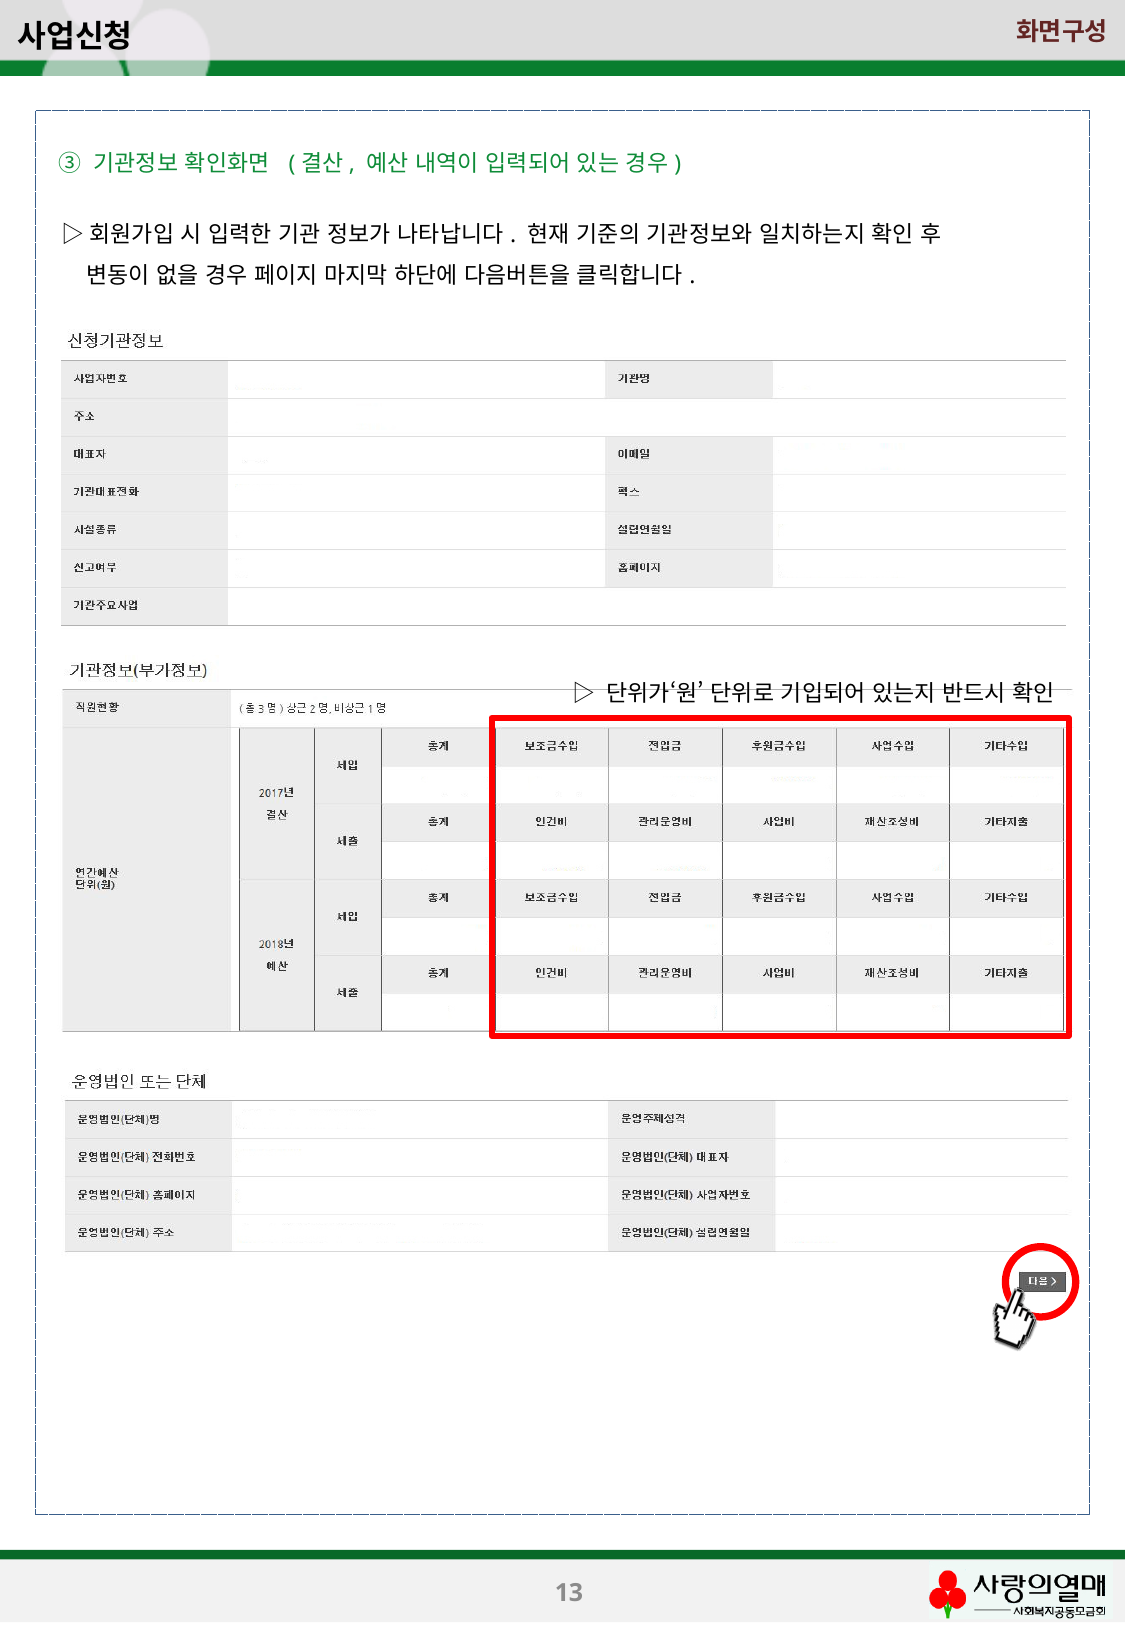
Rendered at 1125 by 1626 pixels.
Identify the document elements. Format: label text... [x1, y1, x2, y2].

picture [929, 1561, 1113, 1619]
picture [46, 322, 1072, 632]
text_box ▷회원가입 시 입력한 기관 정보가 나타납니다. 현재 기준의 기관정보와 일치하는지 확인 후 변동이 없을 경우 페이지 마지막 하단에 다음버튼을 클릭합니다. [45, 198, 1083, 297]
text_box ③ 기관정보 확인화면 (결산, 예산 내역이 입력되어 있는 경우) [42, 127, 716, 226]
picture [0, 0, 1125, 76]
slide_number 13 [509, 1567, 628, 1619]
text_box [1044, 1307, 1068, 1319]
title 사업신청 [1, 0, 727, 70]
picture [60, 1068, 1072, 1356]
picture [57, 654, 1075, 1037]
